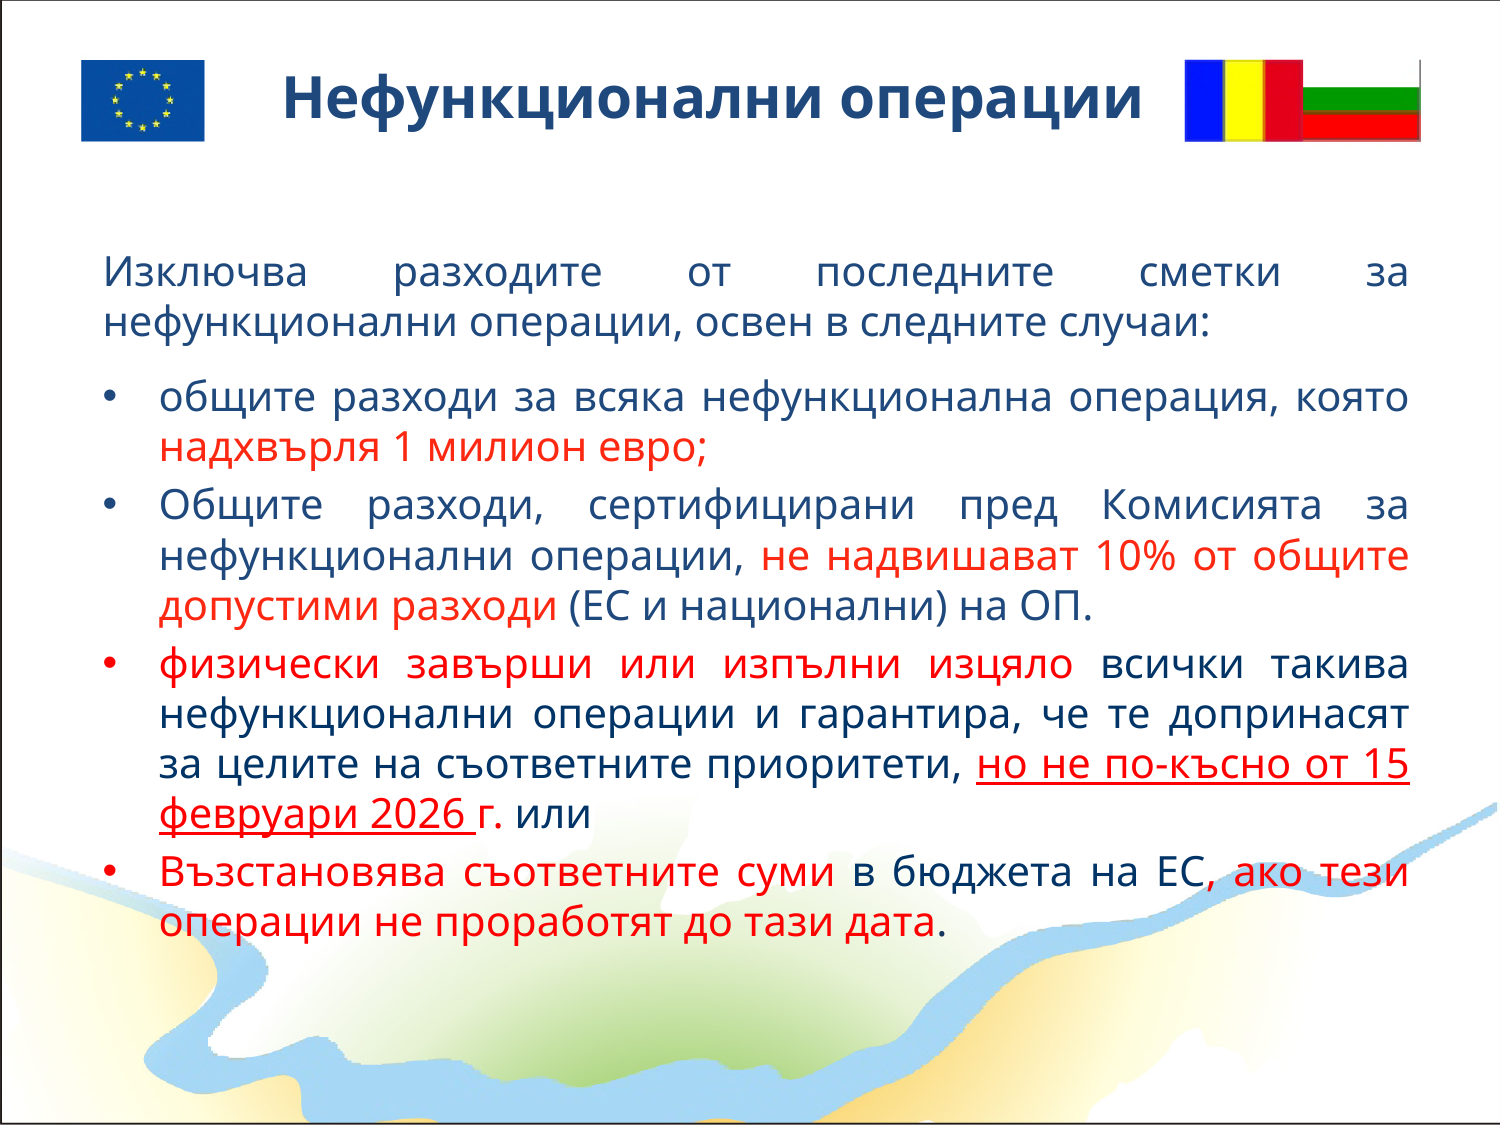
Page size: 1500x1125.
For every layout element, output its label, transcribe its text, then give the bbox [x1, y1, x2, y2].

list Изключва разходите от последните сметки за нефункционални операции, освен в следните случаи: общите разходи за всяка нефункционална операция, която надхвърля 1 милион евро; Общите разходи, сертифицирани пред Комисията за нефункционални операции, не надвишават 10% от общите допустими разходи (ЕС и национални) на ОП. физически завърши или изпълни изцяло всички такива нефункционални операции и гарантира, че те допринасят за целите на съответните приоритети, но не по-късно от 15 февруари 2026 г. или Възстановява съответните суми в бюджета на ЕС, ако тези операции не проработят до тази дата. [87, 237, 1426, 1125]
picture [0, 0, 1500, 1125]
title Нефункционални операции [37, 124, 1388, 306]
